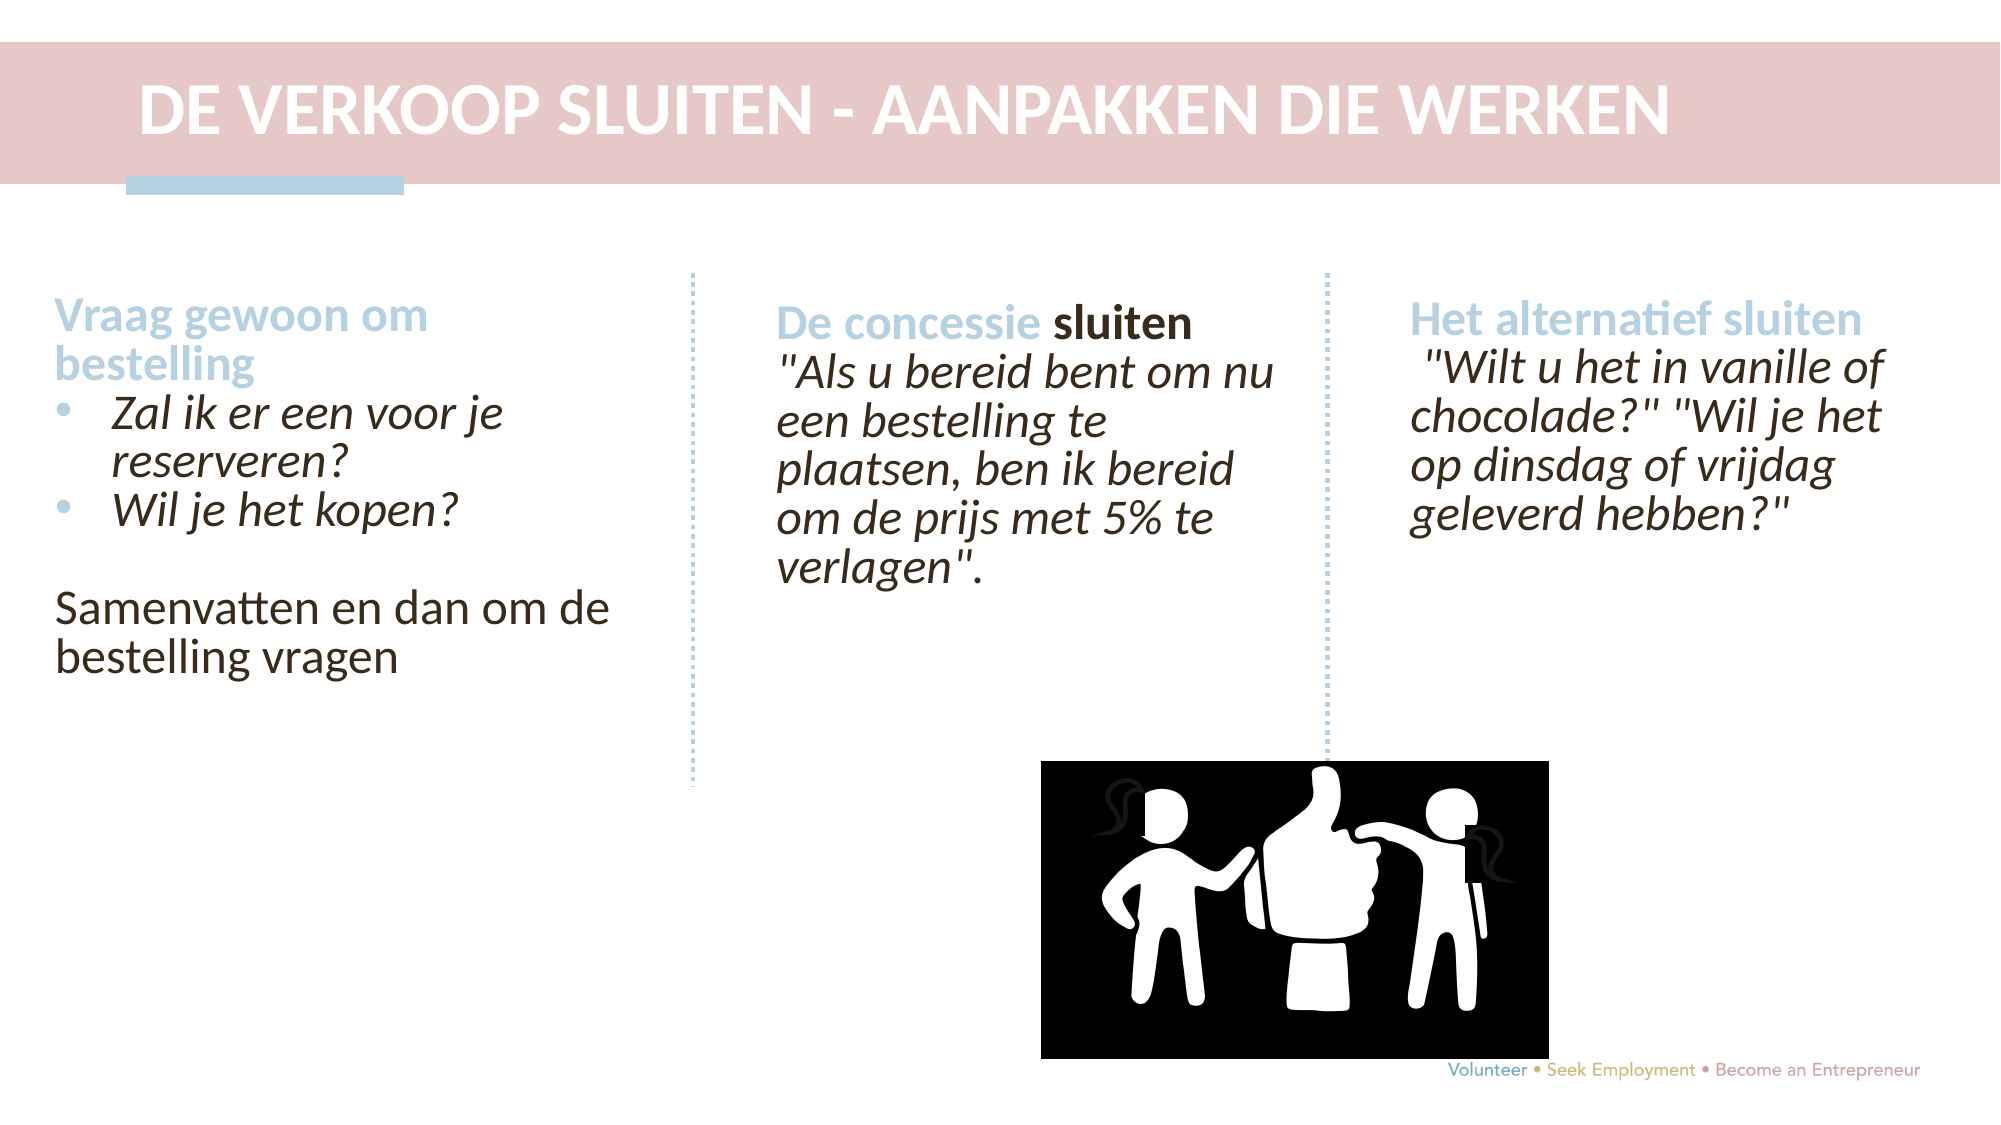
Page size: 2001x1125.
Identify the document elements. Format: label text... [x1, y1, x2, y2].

text_box Vraag gewoon om bestelling Zal ik er een voor je reserveren? Wil je het kopen? Samenvatten en dan om de bestelling vragen [40, 285, 629, 974]
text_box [1040, 761, 1549, 1059]
list DE VERKOOP SLUITEN - AANPAKKEN DIE WERKEN [123, 51, 1913, 170]
text_box Het alternatief sluiten "Wilt u het in vanille of chocolade?" "Wil je het op dinsdag of vrijdag geleverd hebben?" [1395, 288, 1937, 630]
text_box De concessie sluiten "Als u bereid bent om nu een bestelling te plaatsen, ben ik bereid om de prijs met 5% te verlagen". [761, 293, 1303, 982]
picture [1418, 1046, 1971, 1103]
